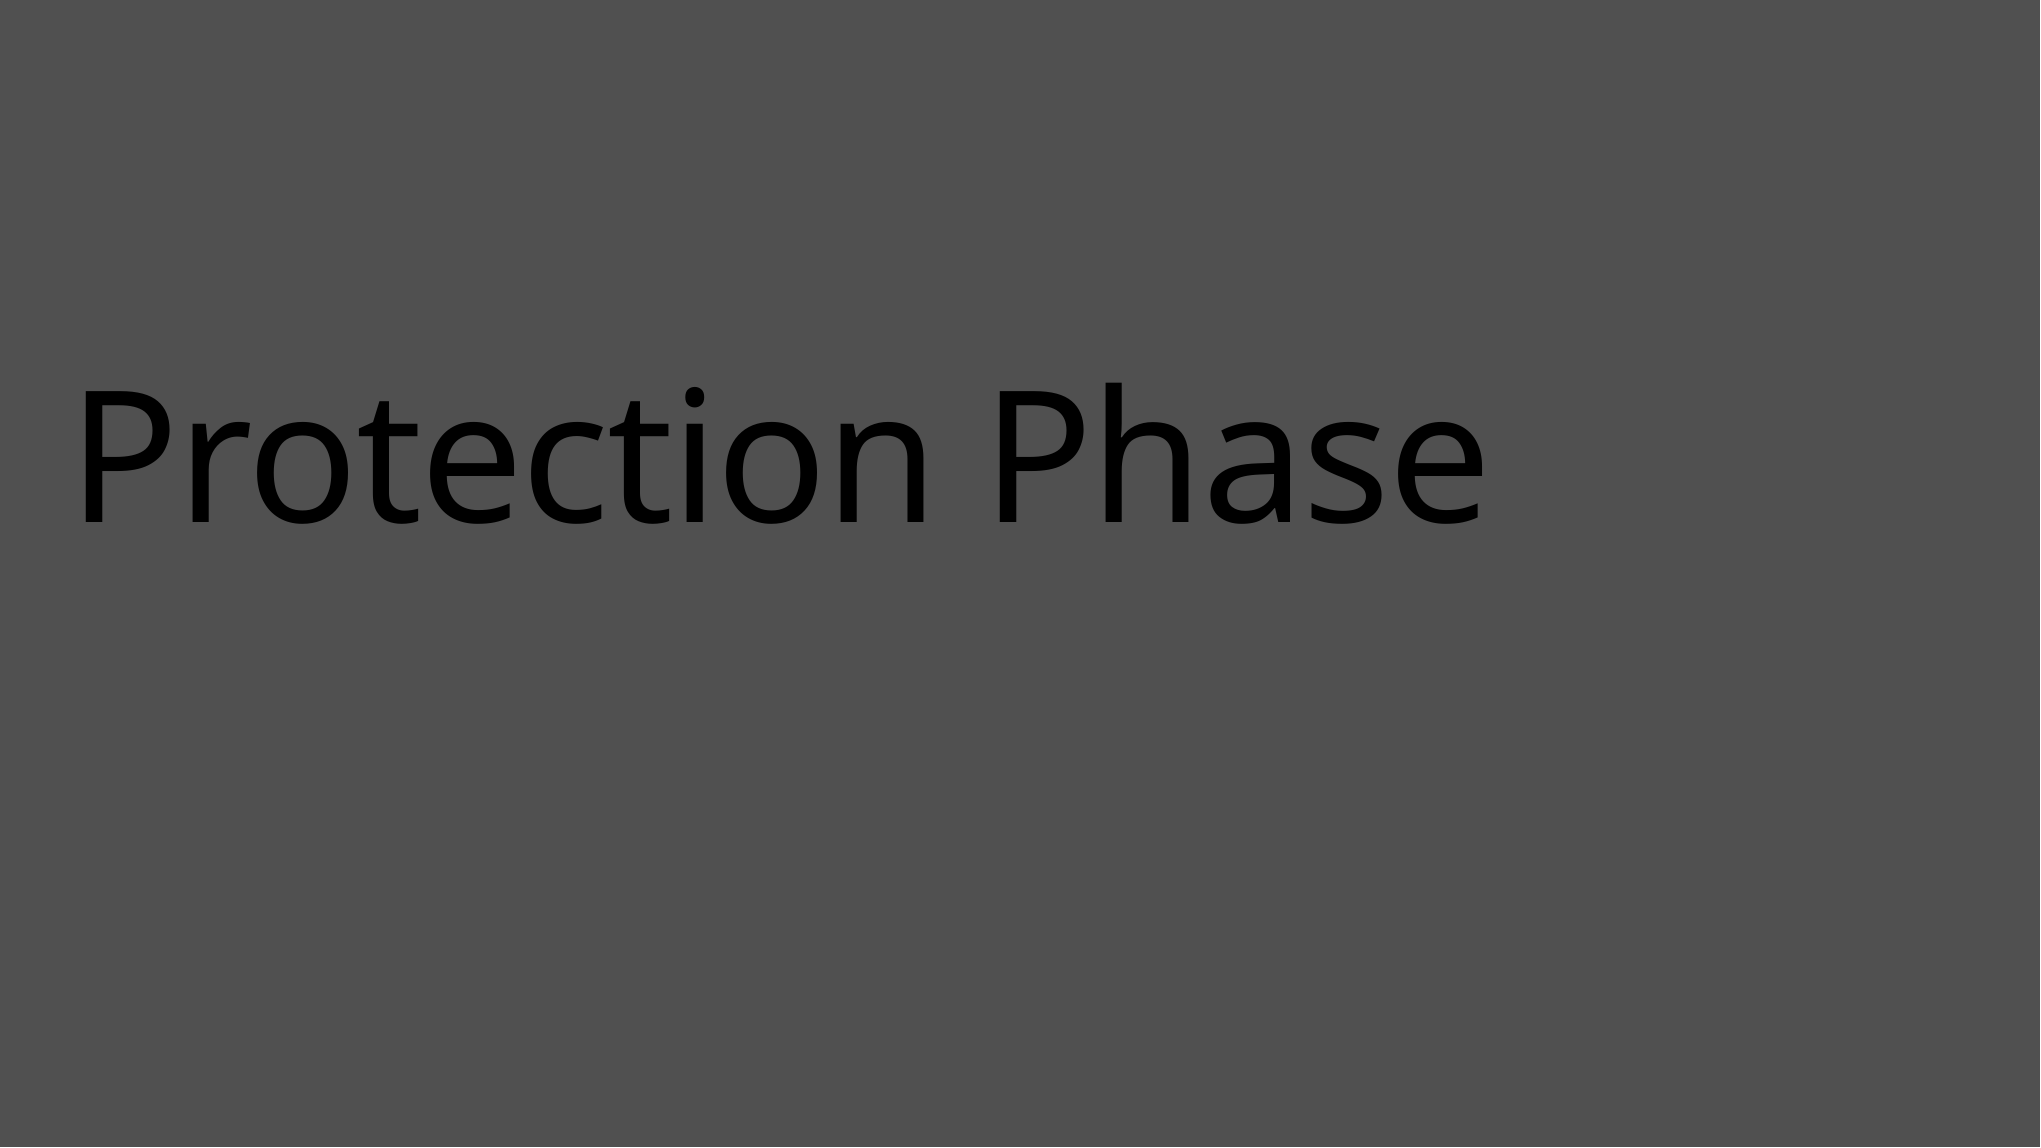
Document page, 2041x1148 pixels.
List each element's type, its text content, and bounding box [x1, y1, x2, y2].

title Protection Phase [45, 348, 1996, 650]
